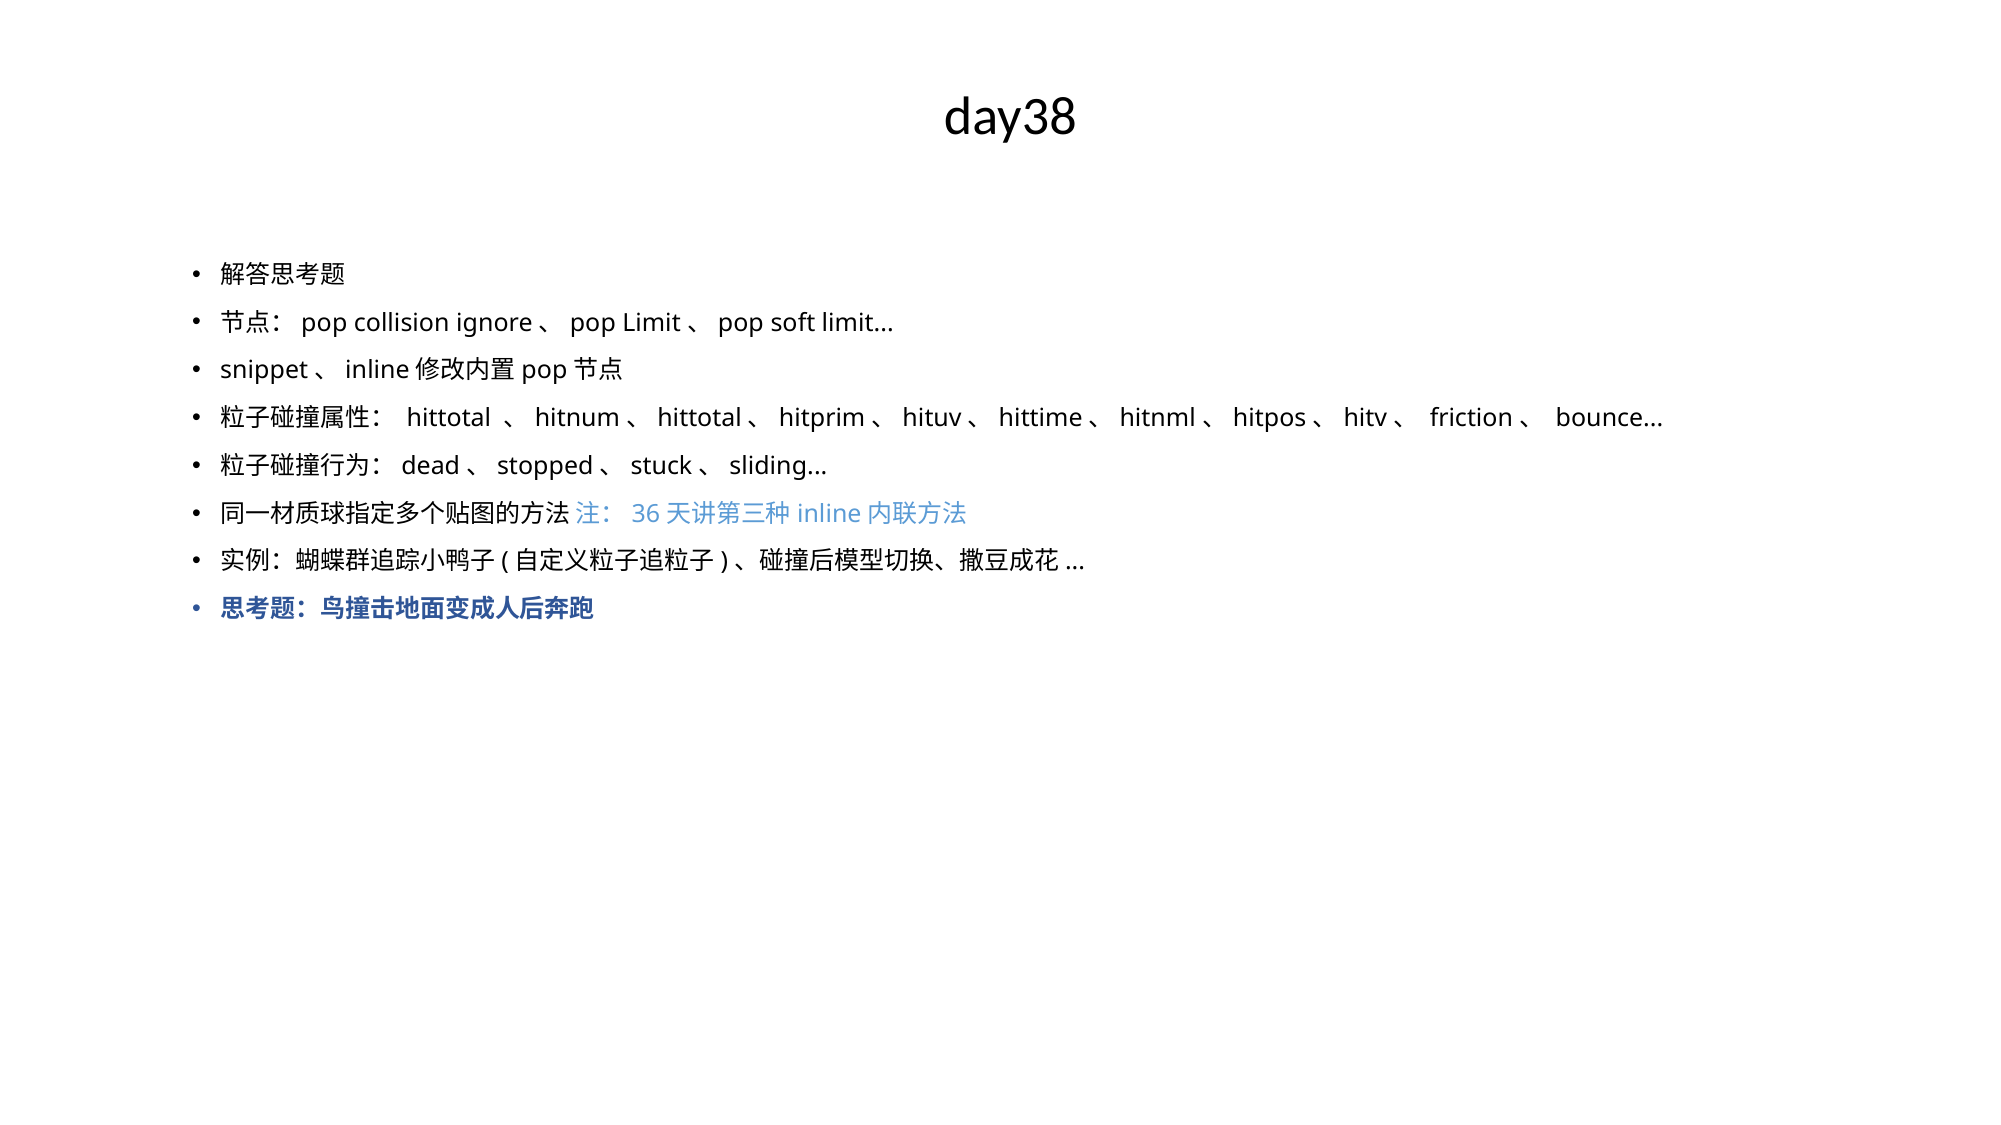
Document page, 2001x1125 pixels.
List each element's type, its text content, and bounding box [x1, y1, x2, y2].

subtitle 解答思考题 节点：pop collision ignore、pop Limit、pop soft limit... snippet、inline修改内置pop节点 粒子碰撞属性： hittotal 、hitnum、hittotal、hitprim、hituv、hittime、hitnml、hitpos、hitv、 friction、 bounce... 粒子碰撞行为：dead、stopped、stuck、sliding... 同一材质球指定多个贴图的方法 注：36天讲第三种inline内联方法 实例：蝴蝶群追踪小鸭子(自定义粒子追粒子)、碰撞后模型切换、撒豆成花... 思考题：鸟撞击地面变成人后奔跑 [176, 203, 1815, 903]
title day38 [711, 41, 1309, 154]
